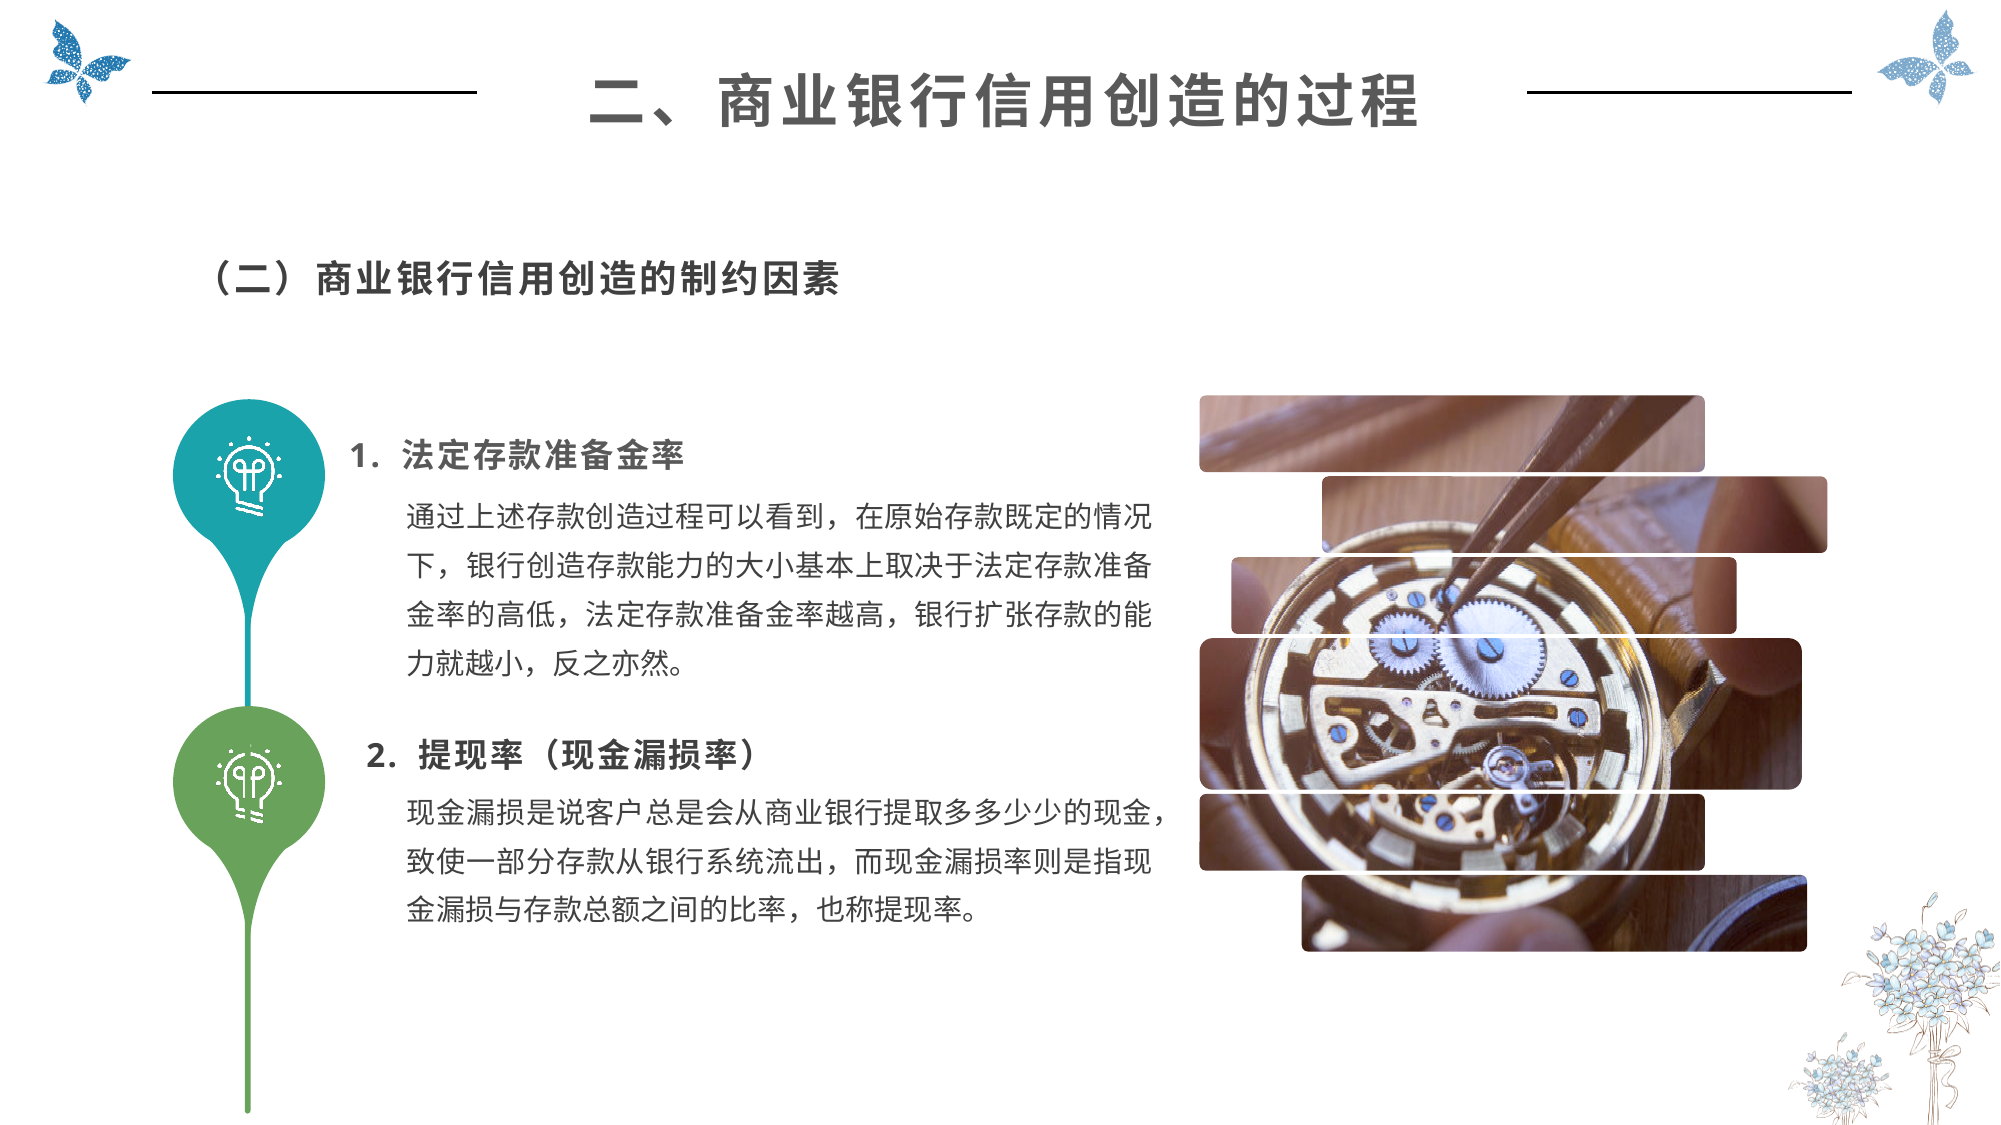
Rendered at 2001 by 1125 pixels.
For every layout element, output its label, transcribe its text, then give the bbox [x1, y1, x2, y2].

text_box [243, 863, 252, 1115]
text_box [173, 706, 325, 863]
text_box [334, 385, 1168, 646]
picture [1788, 892, 2000, 1125]
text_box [351, 686, 1168, 1013]
picture [201, 429, 297, 525]
text_box [243, 611, 252, 706]
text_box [151, 55, 1852, 142]
picture [201, 736, 297, 832]
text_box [1199, 395, 1828, 952]
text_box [172, 399, 325, 556]
text_box （二）商业银行信用创造的制约因素 [181, 226, 1814, 306]
